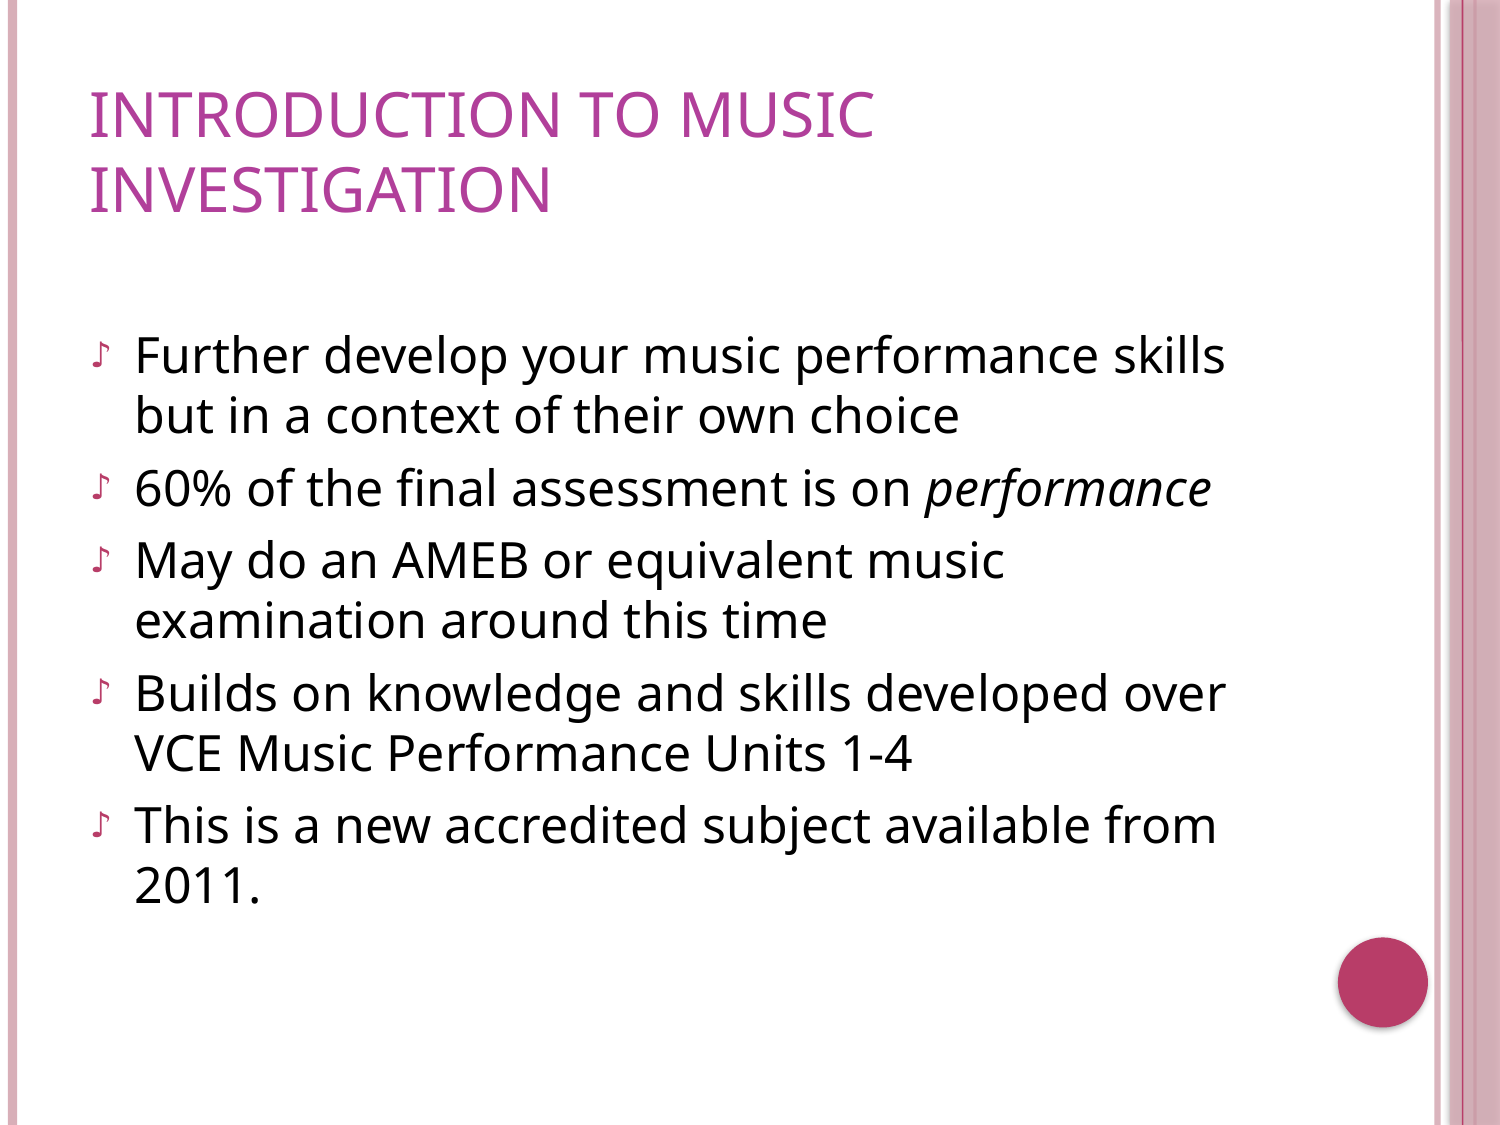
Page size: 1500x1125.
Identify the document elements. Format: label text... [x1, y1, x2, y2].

list Further develop your music performance skills but in a context of their own choice 60% of the final assessment is on performance May do an AMEB or equivalent music examination around this time Builds on knowledge and skills developed over VCE Music Performance Units 1-4 This is a new accredited subject available from 2011. [75, 243, 1300, 1062]
title Introduction to Music Investigation [75, 45, 1300, 233]
